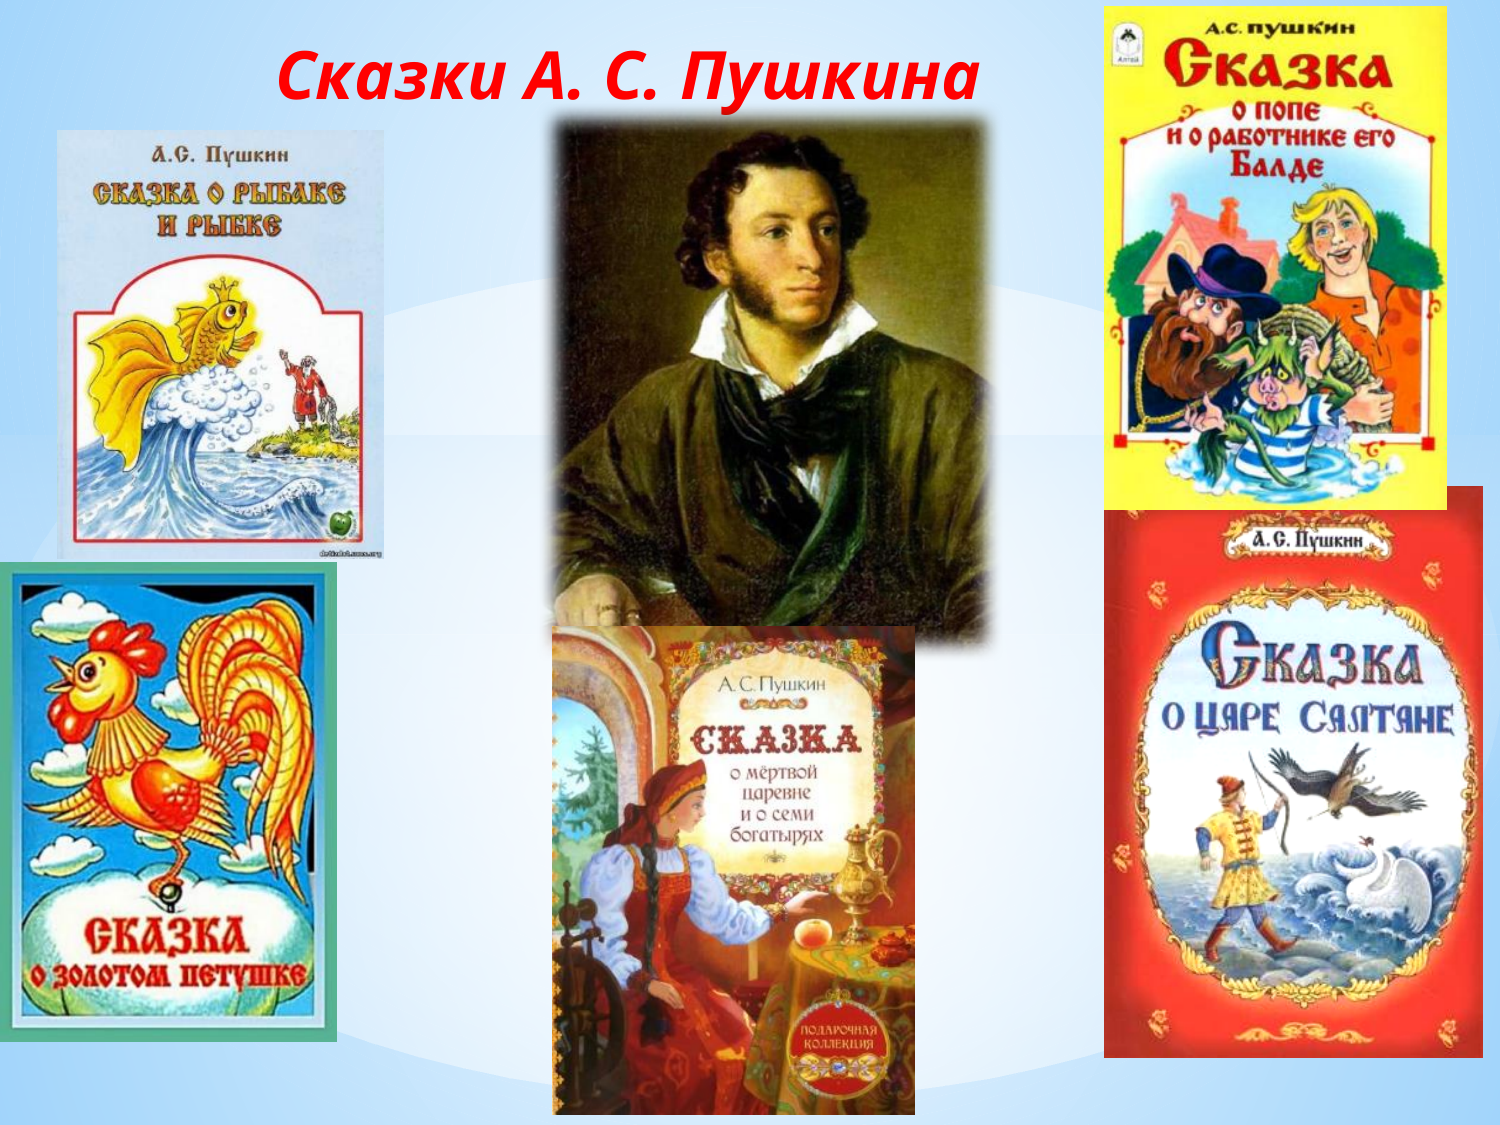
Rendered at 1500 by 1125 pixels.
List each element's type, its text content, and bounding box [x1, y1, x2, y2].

picture [1104, 5, 1483, 1058]
picture [57, 130, 385, 560]
picture [0, 562, 337, 1043]
title Сказки А. С. Пушкина [230, 25, 1052, 126]
picture [537, 101, 1004, 1116]
